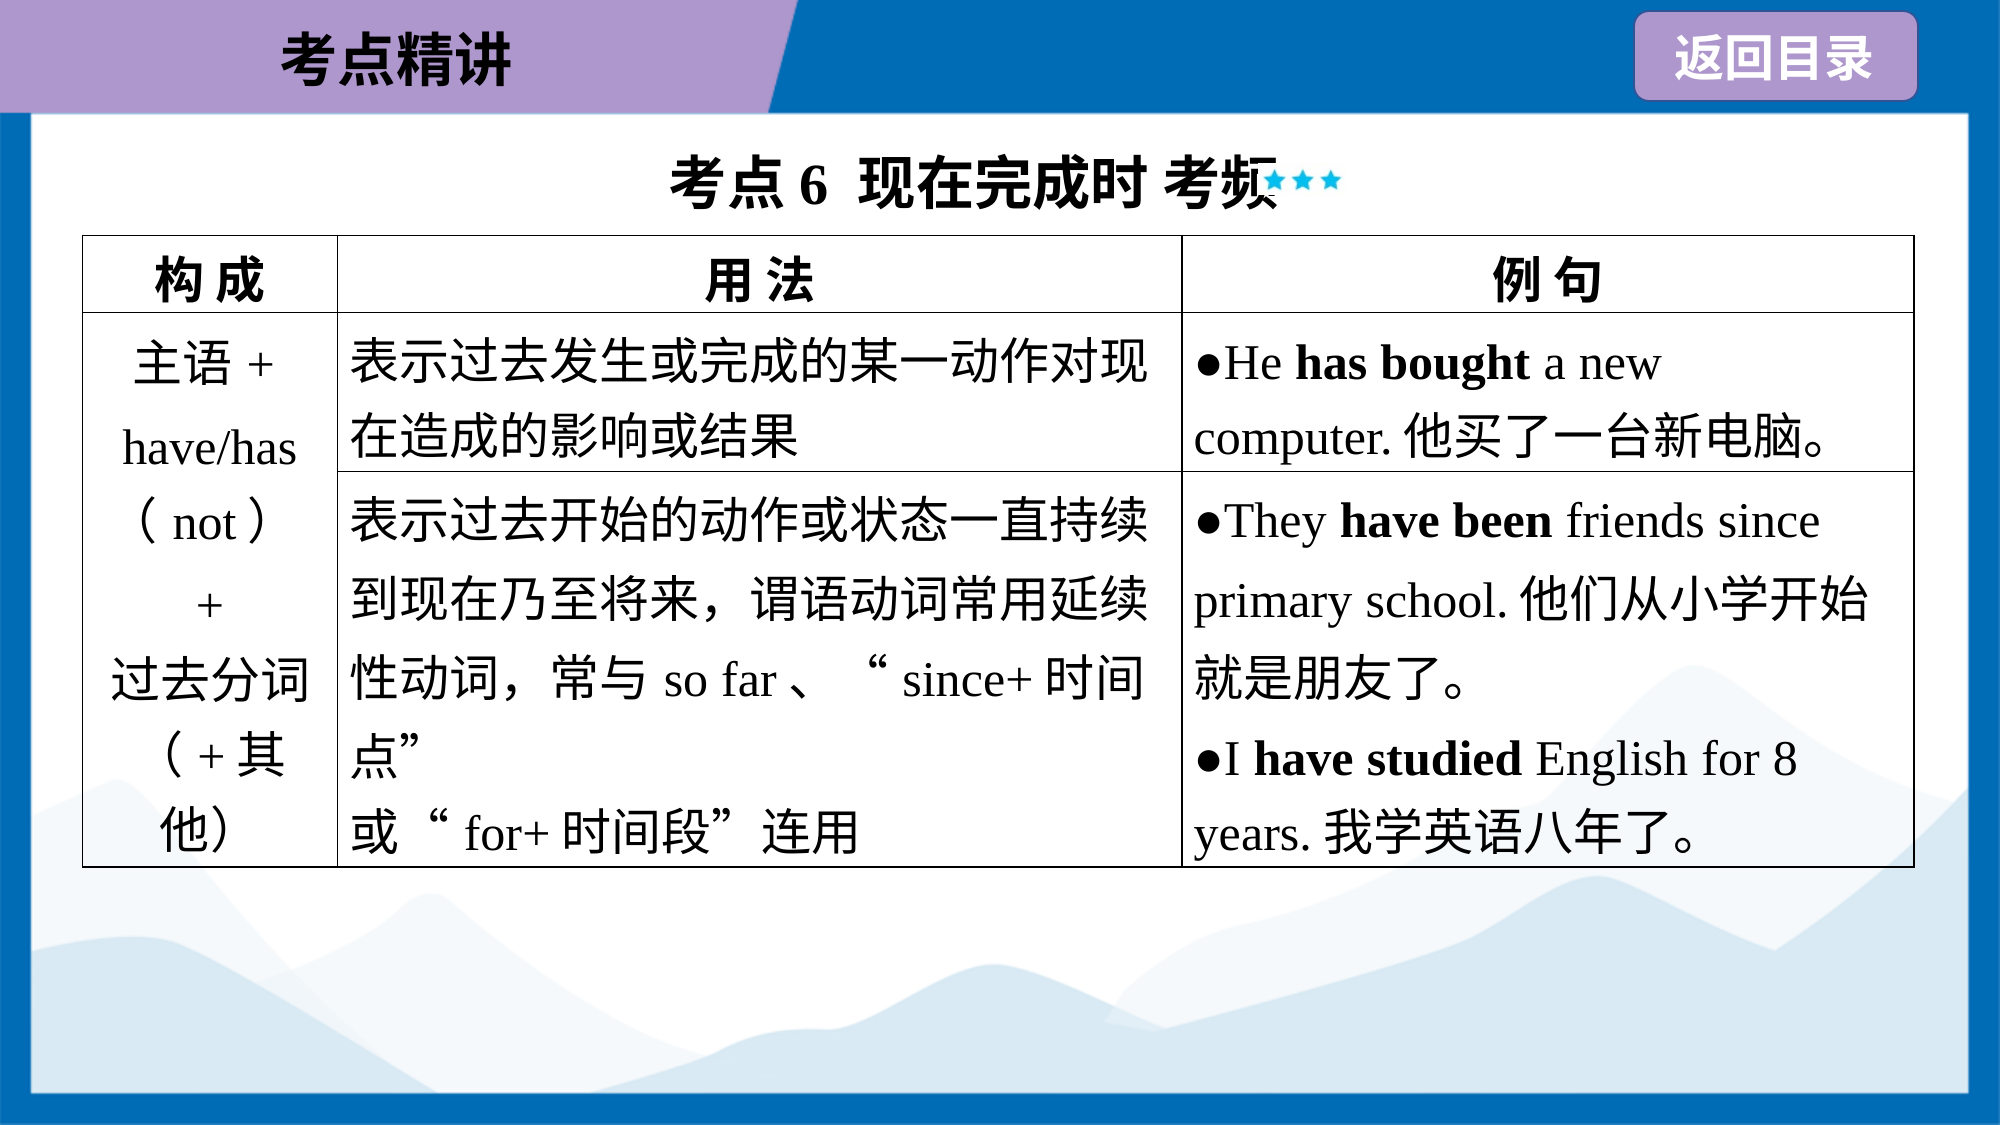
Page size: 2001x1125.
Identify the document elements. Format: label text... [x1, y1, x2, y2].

table_header 用 法 [338, 236, 1181, 312]
table_cell ●They have been friends since primary school.他们从小学开始 就是朋友了。 ●I have studied English for 8 years.我学英语八年了。 [1183, 472, 1913, 866]
table_cell ●He has bought a new computer.他买了一台新电脑。 [1183, 313, 1913, 471]
picture [0, 0, 2000, 1125]
table_cell 表示过去开始的动作或状态一直持续 到现在乃至将来，谓语动词常用延续 性动词，常与so far、“since+时间点” 或“for+时间段”连用 [338, 472, 1181, 866]
table_cell 表示过去发生或完成的某一动作对现 在造成的影响或结果 [338, 313, 1181, 471]
table_cell 主语+ have/has （not）+ 过去分词 （+其他） [83, 313, 337, 866]
text_box 考点6 现在完成时 考频 . [82, 144, 1918, 215]
table_header 构 成 [83, 236, 337, 312]
table_header 例 句 [1183, 236, 1913, 312]
